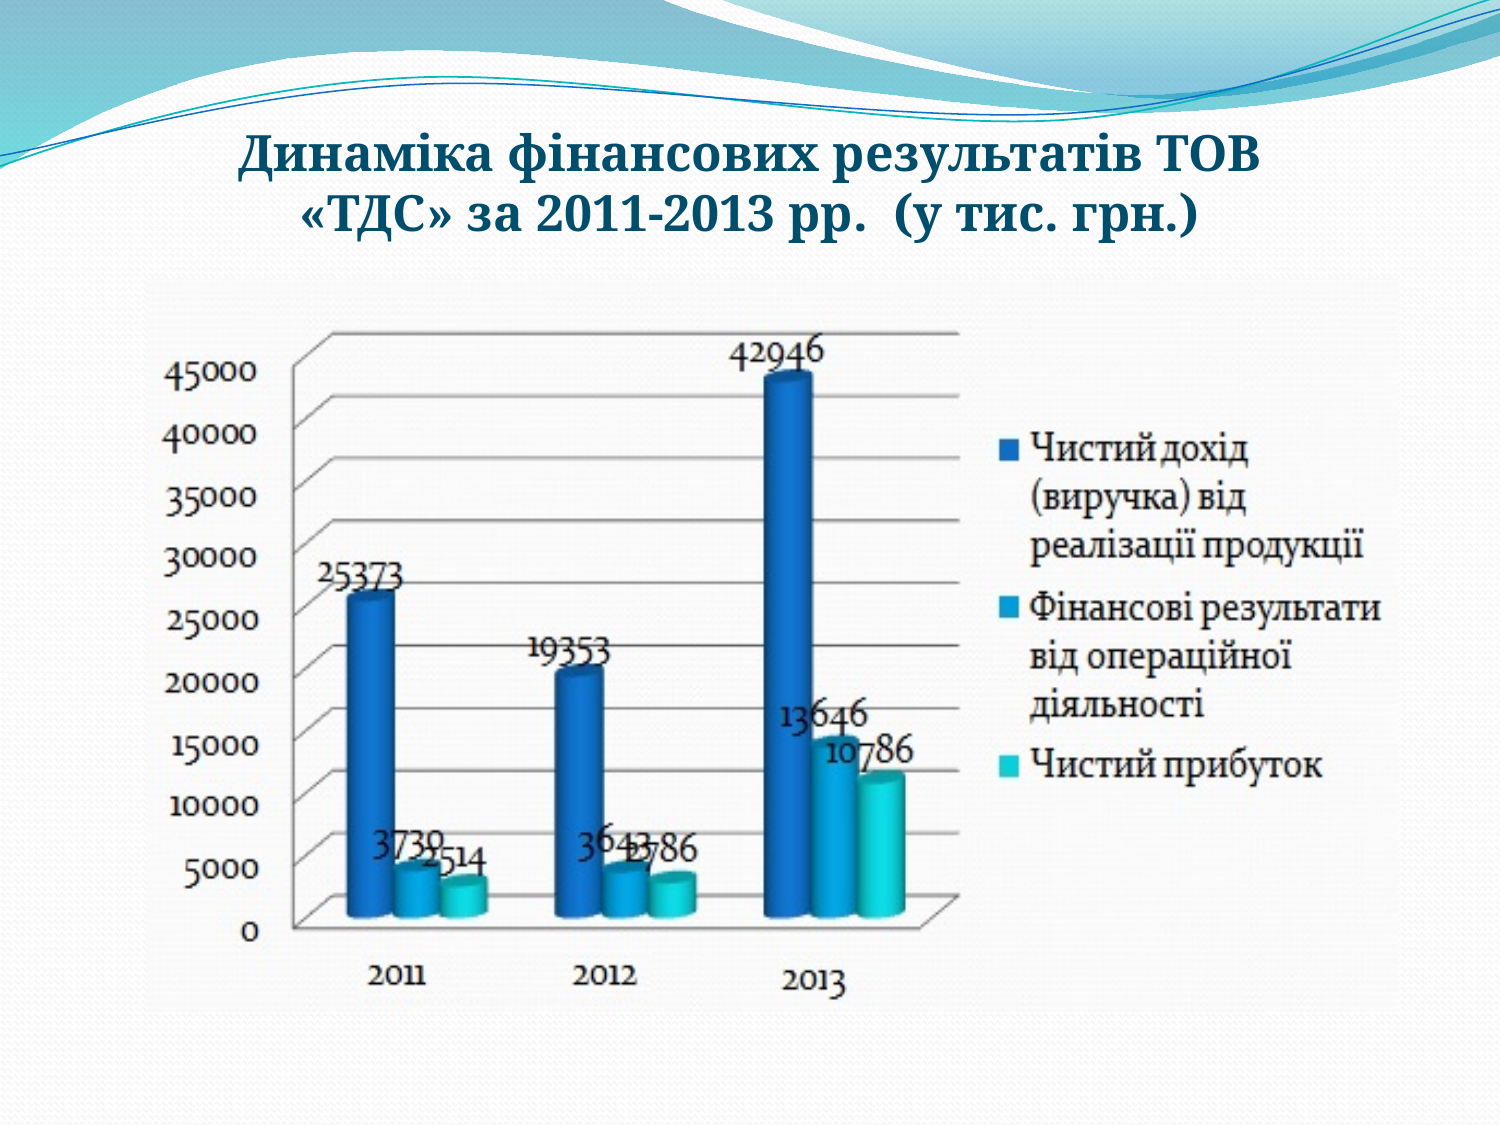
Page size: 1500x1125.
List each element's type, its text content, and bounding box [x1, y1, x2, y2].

text_box Динаміка фінансових результатів ТОВ «ТДС» за 2011-2013 рр. (у тис. грн.) [169, 114, 1331, 250]
picture [147, 278, 1400, 1012]
text_box [0, 0, 1500, 75]
